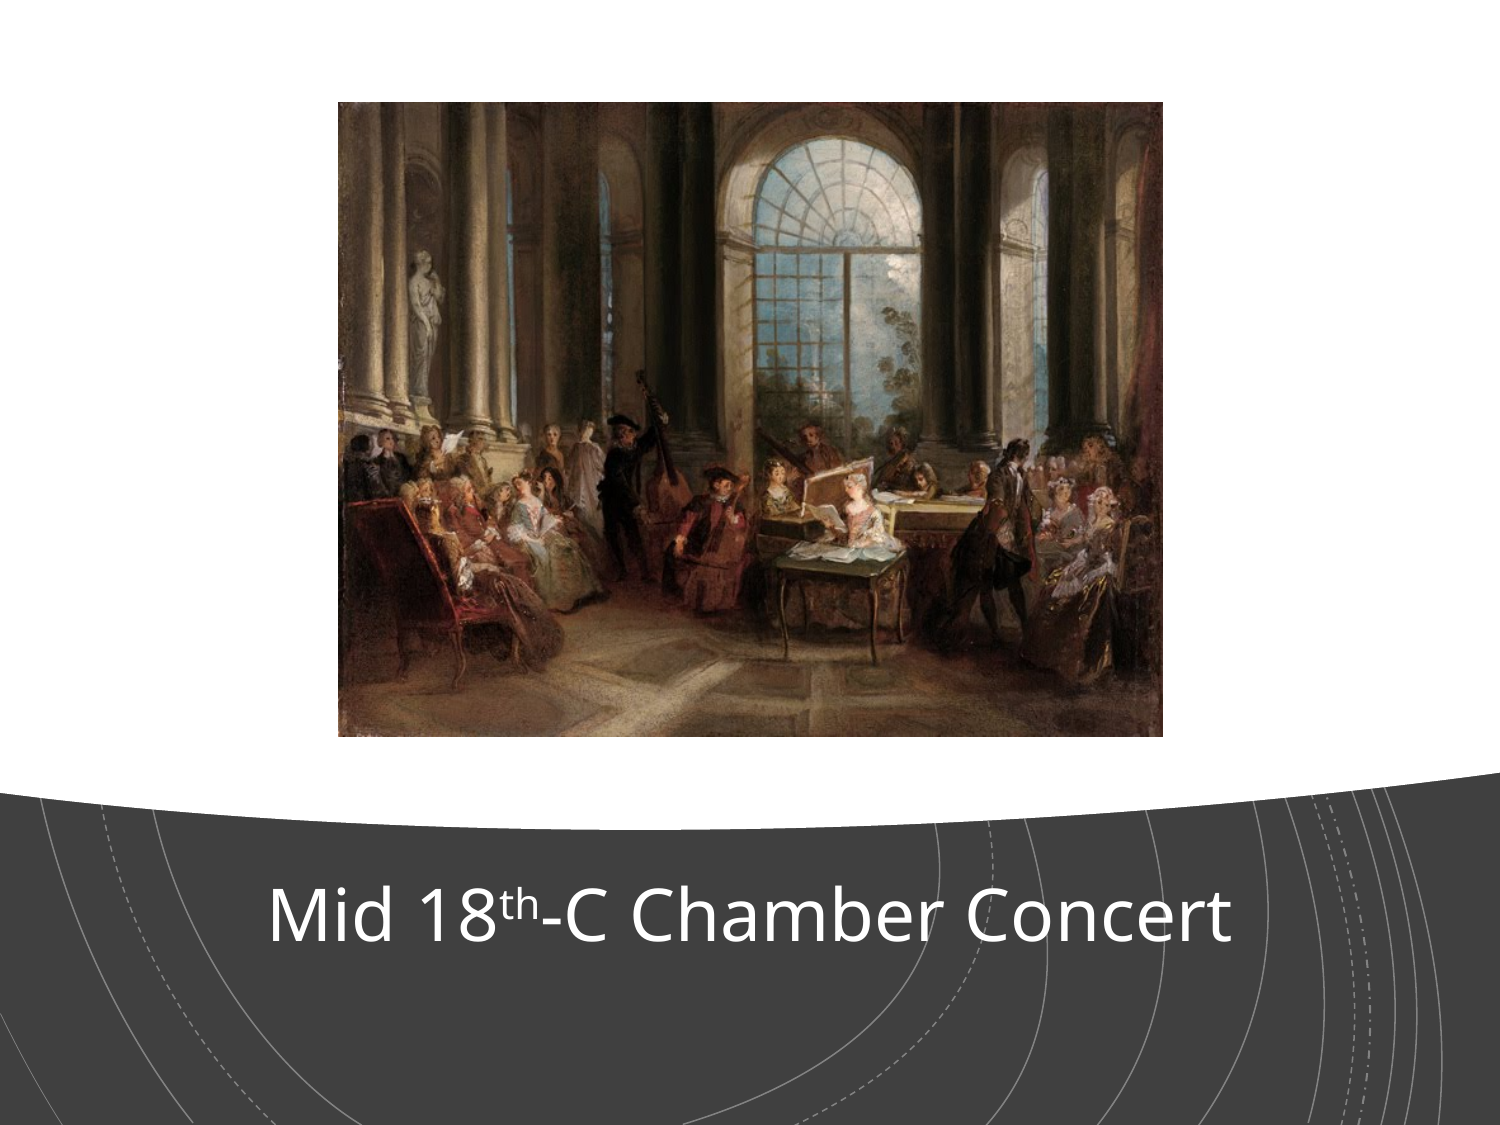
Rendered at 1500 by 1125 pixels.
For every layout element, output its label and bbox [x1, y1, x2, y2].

list [173, 102, 1328, 737]
text_box [0, 0, 1500, 1125]
